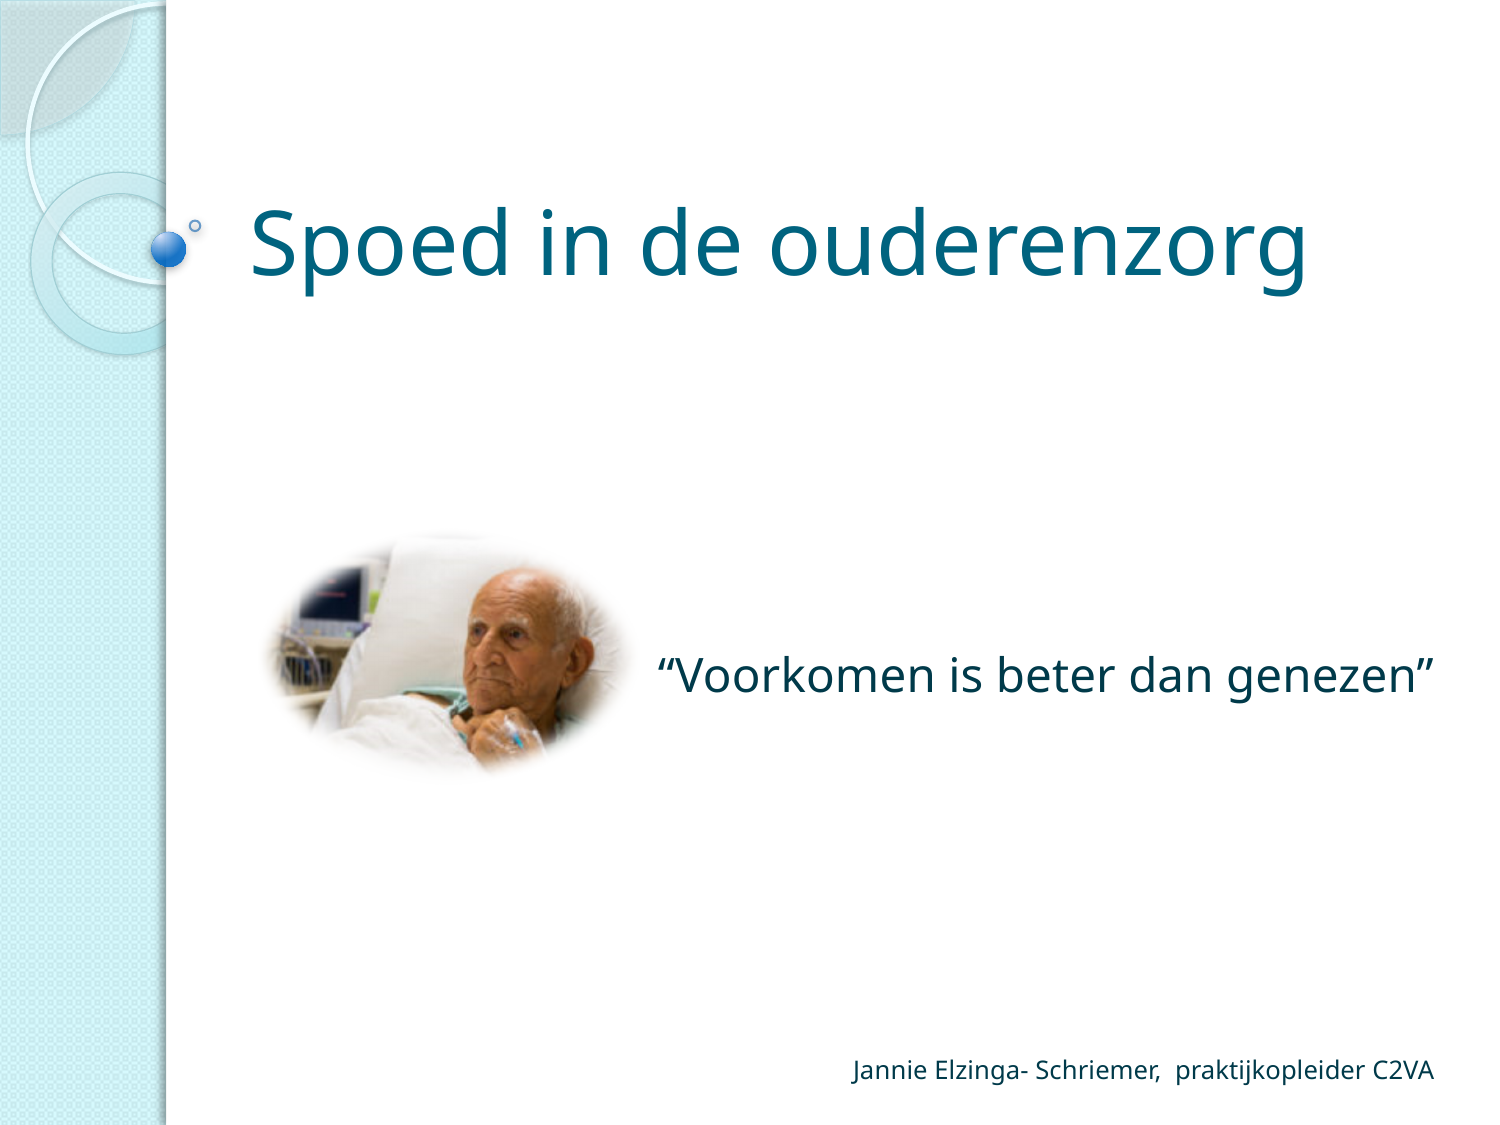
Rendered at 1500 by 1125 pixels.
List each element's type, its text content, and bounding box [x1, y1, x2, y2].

title Spoed in de ouderenzorg [234, 59, 1450, 301]
picture [253, 526, 645, 787]
subtitle “Voorkomen is beter dan genezen” Jannie Elzinga- Schriemer, praktijkopleider C2VA [234, 303, 1450, 1094]
